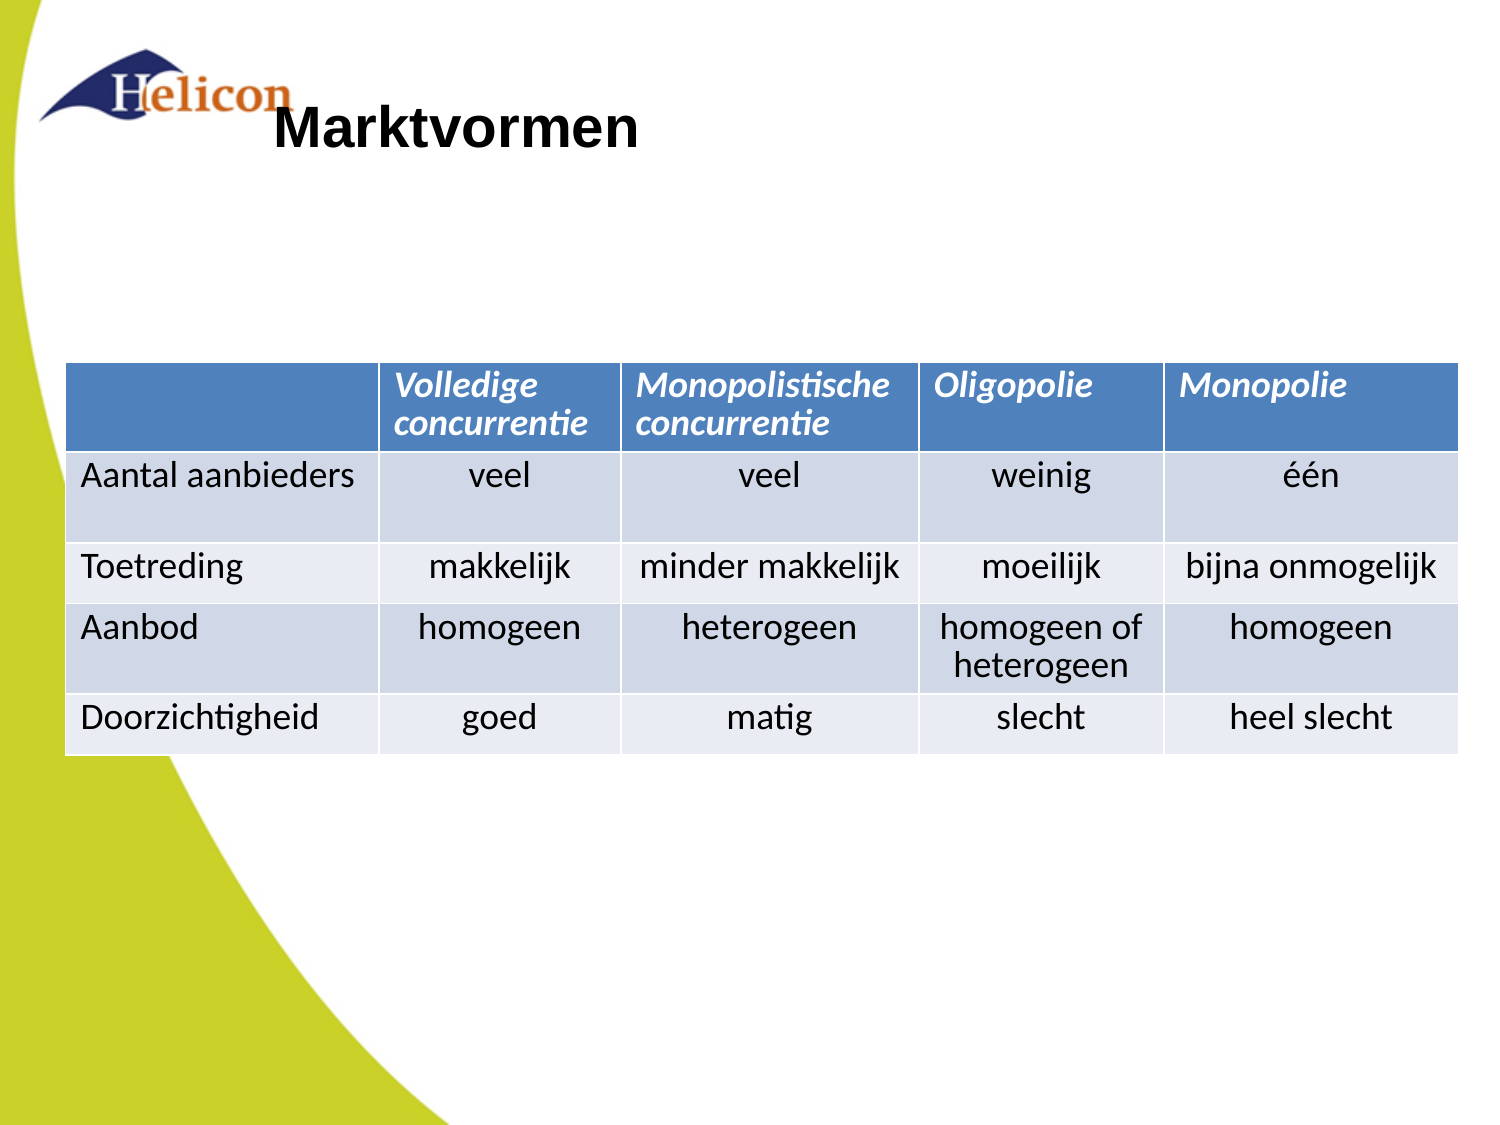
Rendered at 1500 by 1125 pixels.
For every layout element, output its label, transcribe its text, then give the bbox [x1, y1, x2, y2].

table_cell homogeen of heterogeen [920, 604, 1163, 693]
table_header Volledige concurrentie [380, 363, 620, 451]
table_cell matig [622, 695, 918, 754]
table_cell bijna onmogelijk [1165, 544, 1458, 603]
table_cell veel [380, 453, 620, 542]
table_cell Doorzichtigheid [66, 695, 378, 754]
table_cell één [1165, 453, 1458, 542]
table_header Oligo­po­lie [920, 363, 1163, 451]
table_cell homogeen [380, 604, 620, 693]
table_cell Toetreding [66, 544, 378, 603]
table_cell moeilijk [920, 544, 1163, 603]
table_cell slecht [920, 695, 1163, 754]
table_cell makkelijk [380, 544, 620, 603]
table_cell veel [622, 453, 918, 542]
table_cell Aanbod [66, 604, 378, 693]
table_header [66, 363, 378, 451]
table_header Monopolistische concurrentie [622, 363, 918, 451]
table_cell heel slecht [1165, 695, 1458, 754]
title Marktvormen [108, 30, 1459, 219]
table_header Mono­po­lie [1165, 363, 1458, 451]
table_cell heterogeen [622, 604, 918, 693]
table_cell Aantal aanbieders [66, 453, 378, 542]
table_cell goed [380, 695, 620, 754]
table_cell weinig [920, 453, 1163, 542]
table_cell minder makkelijk [622, 544, 918, 603]
table_cell homogeen [1165, 604, 1458, 693]
picture [0, 0, 1500, 1125]
